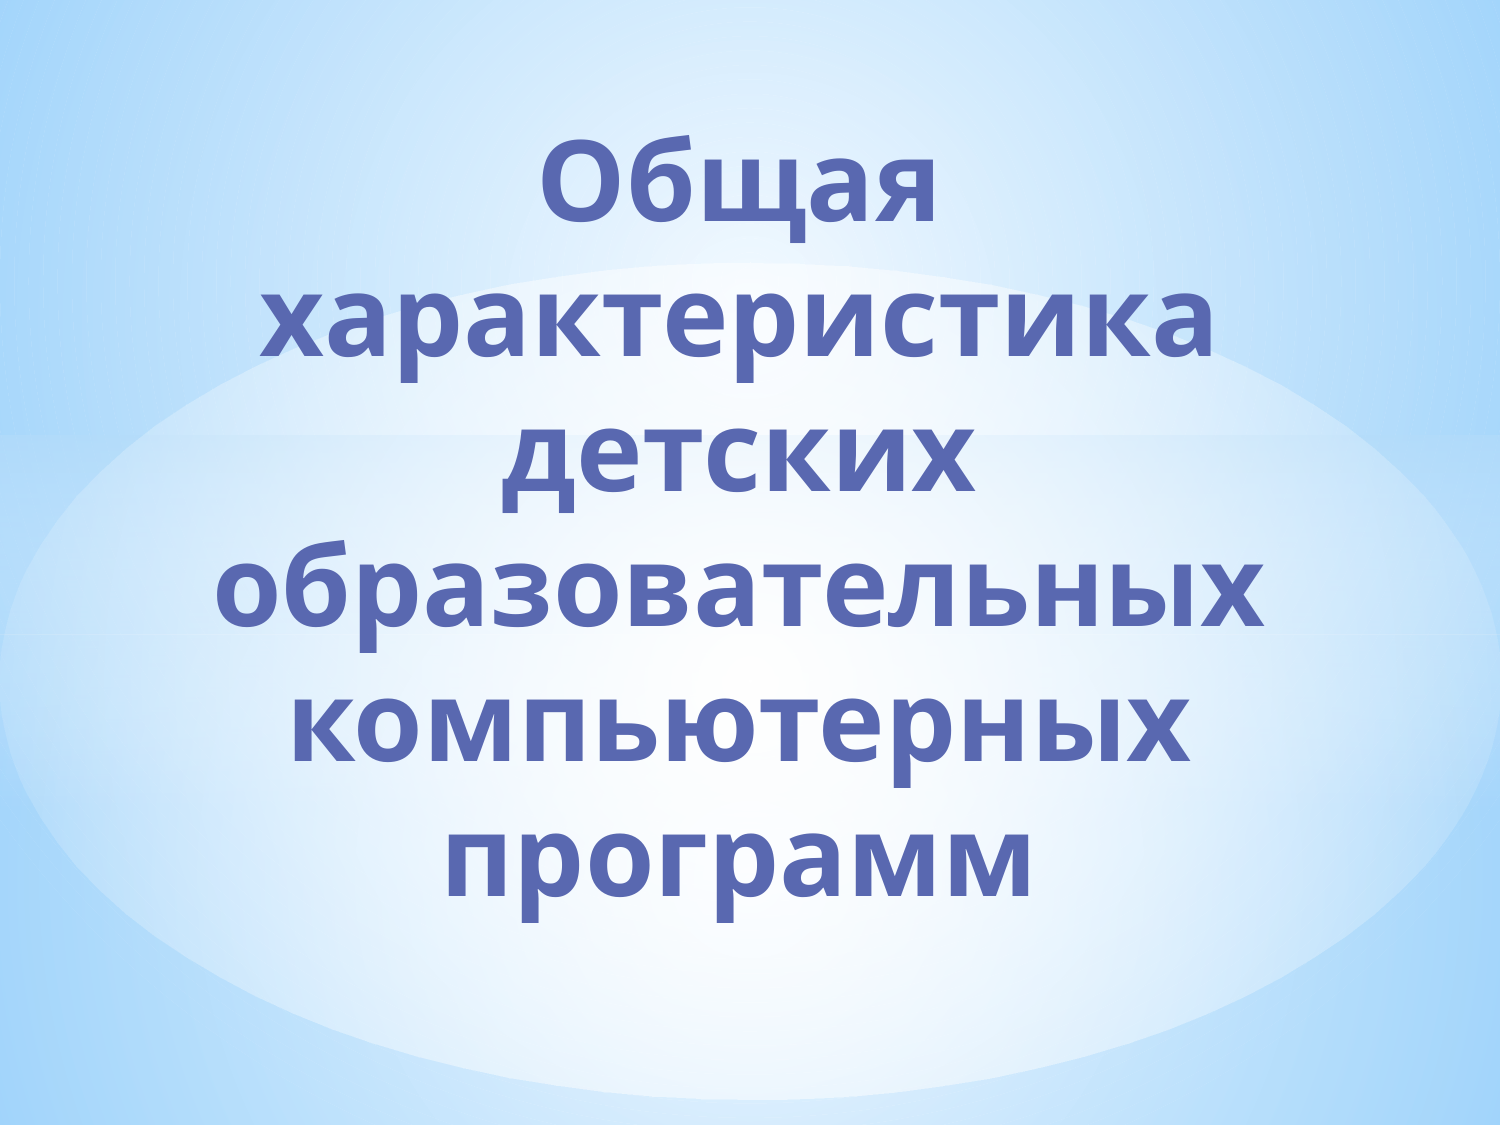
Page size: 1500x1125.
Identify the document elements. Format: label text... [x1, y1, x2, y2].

title Общая характеристика детских образовательных компьютерных программ [135, 101, 1313, 787]
